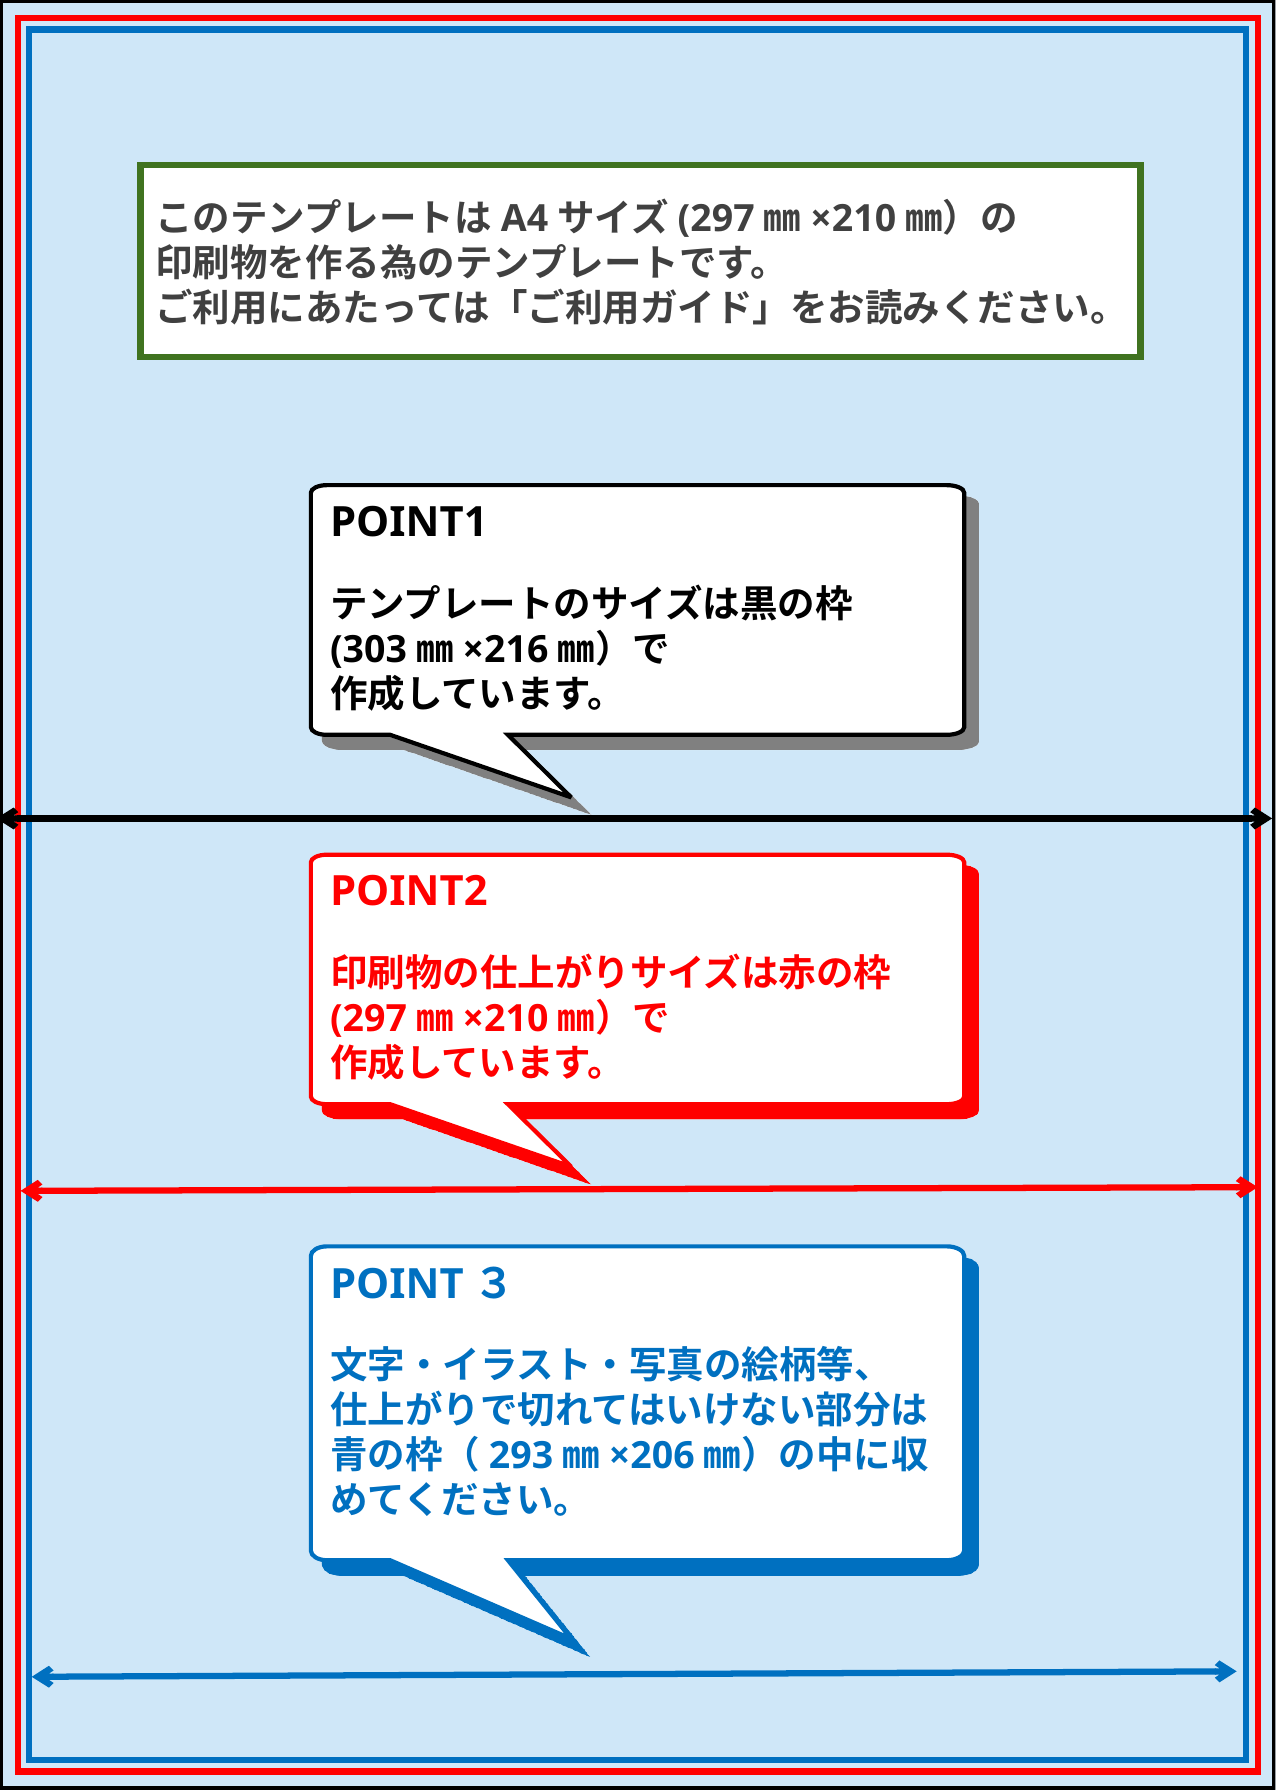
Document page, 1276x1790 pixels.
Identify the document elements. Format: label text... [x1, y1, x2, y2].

text_box POINT３ 文字・イラスト・写真の絵柄等、 仕上がりで切れてはいけない部分は 青の枠（293㎜×206㎜）の中に収めてください。 [310, 1246, 965, 1639]
text_box [28, 1191, 1247, 1761]
text_box [28, 28, 1247, 815]
text_box [28, 822, 1247, 1187]
text_box POINT2 印刷物の仕上がりサイズは赤の枠(297㎜×210㎜）で 作成しています。 [310, 854, 965, 1167]
text_box [17, 822, 1259, 1773]
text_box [31, 1671, 1237, 1677]
text_box このテンプレートはA4サイズ(297㎜×210㎜）の 印刷物を作る為のテンプレートです。 ご利用にあたっては「ご利用ガイド」をお読みください。 [140, 164, 1142, 358]
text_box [20, 1187, 1258, 1191]
text_box [0, 0, 1276, 1790]
text_box [17, 17, 1259, 815]
text_box POINT1 テンプレートのサイズは黒の枠 (303㎜×216㎜）で 作成しています。 [310, 485, 965, 798]
